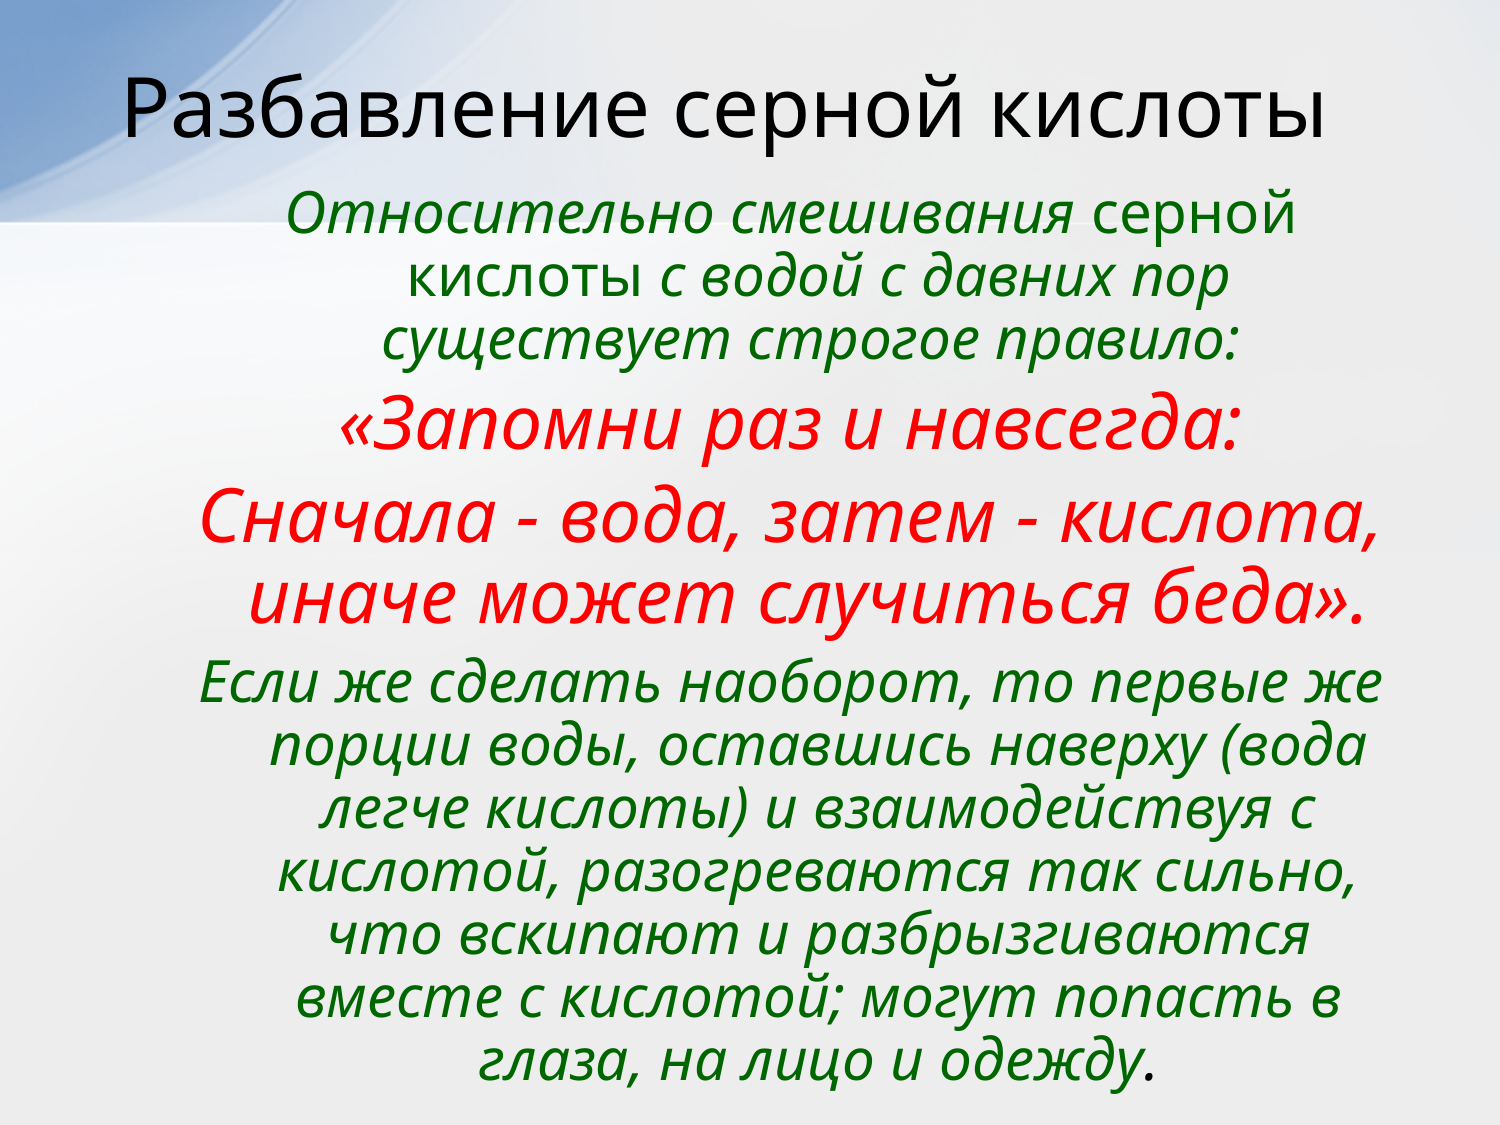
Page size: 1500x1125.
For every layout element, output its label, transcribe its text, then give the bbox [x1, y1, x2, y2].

text_box Разбавление серной кислоты [105, 46, 1407, 162]
text_box Относительно смешивания серной кислоты с водой с давних пор существует строгое правило: «Запомни раз и навсегда: Сначала - вода, затем - кислота, иначе может случиться беда». Если же сделать наоборот, то первые же порции воды, оставшись наверху (вода легче кислоты) и взаимодействуя с кислотой, разогреваются так сильно, что вскипают и разбрызгиваются вместе с кислотой; могут попасть в глаза, на лицо и одежду. [175, 175, 1407, 1125]
picture [0, 0, 1500, 1125]
